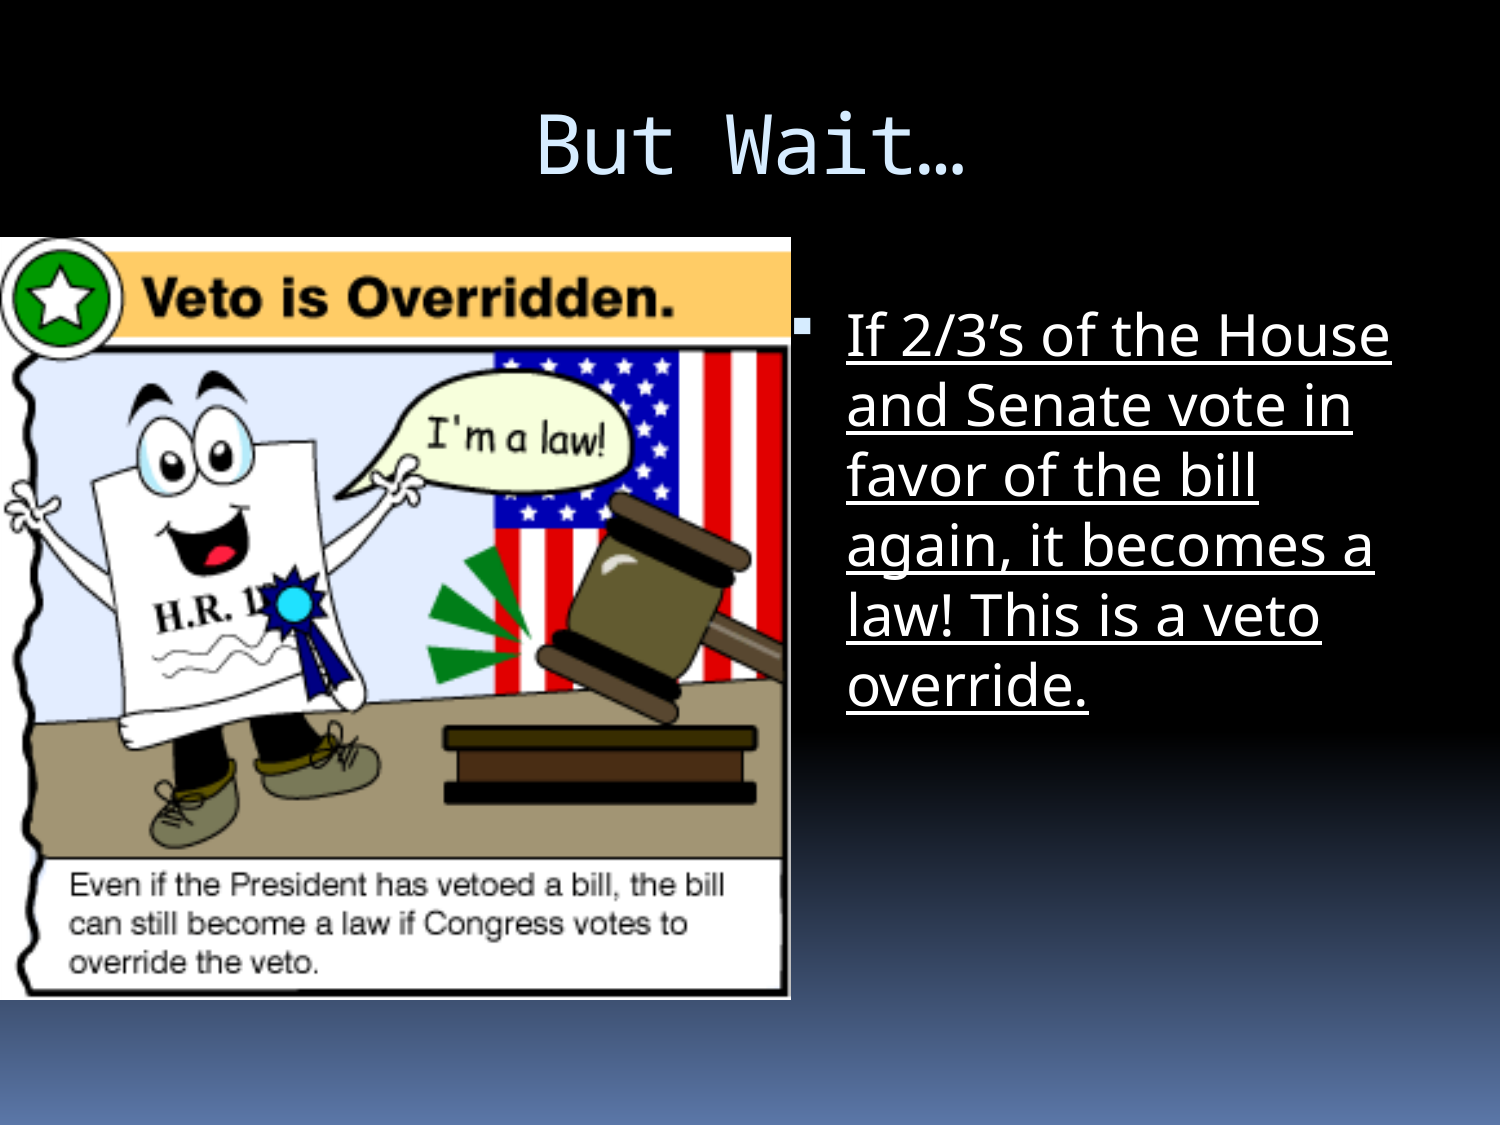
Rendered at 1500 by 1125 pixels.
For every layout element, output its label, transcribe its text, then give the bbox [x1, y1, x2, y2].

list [0, 236, 792, 1001]
title But Wait… [75, 83, 1425, 234]
list If 2/3’s of the House and Senate vote in favor of the bill again, it becomes a law! This is a veto override. [763, 290, 1427, 1033]
